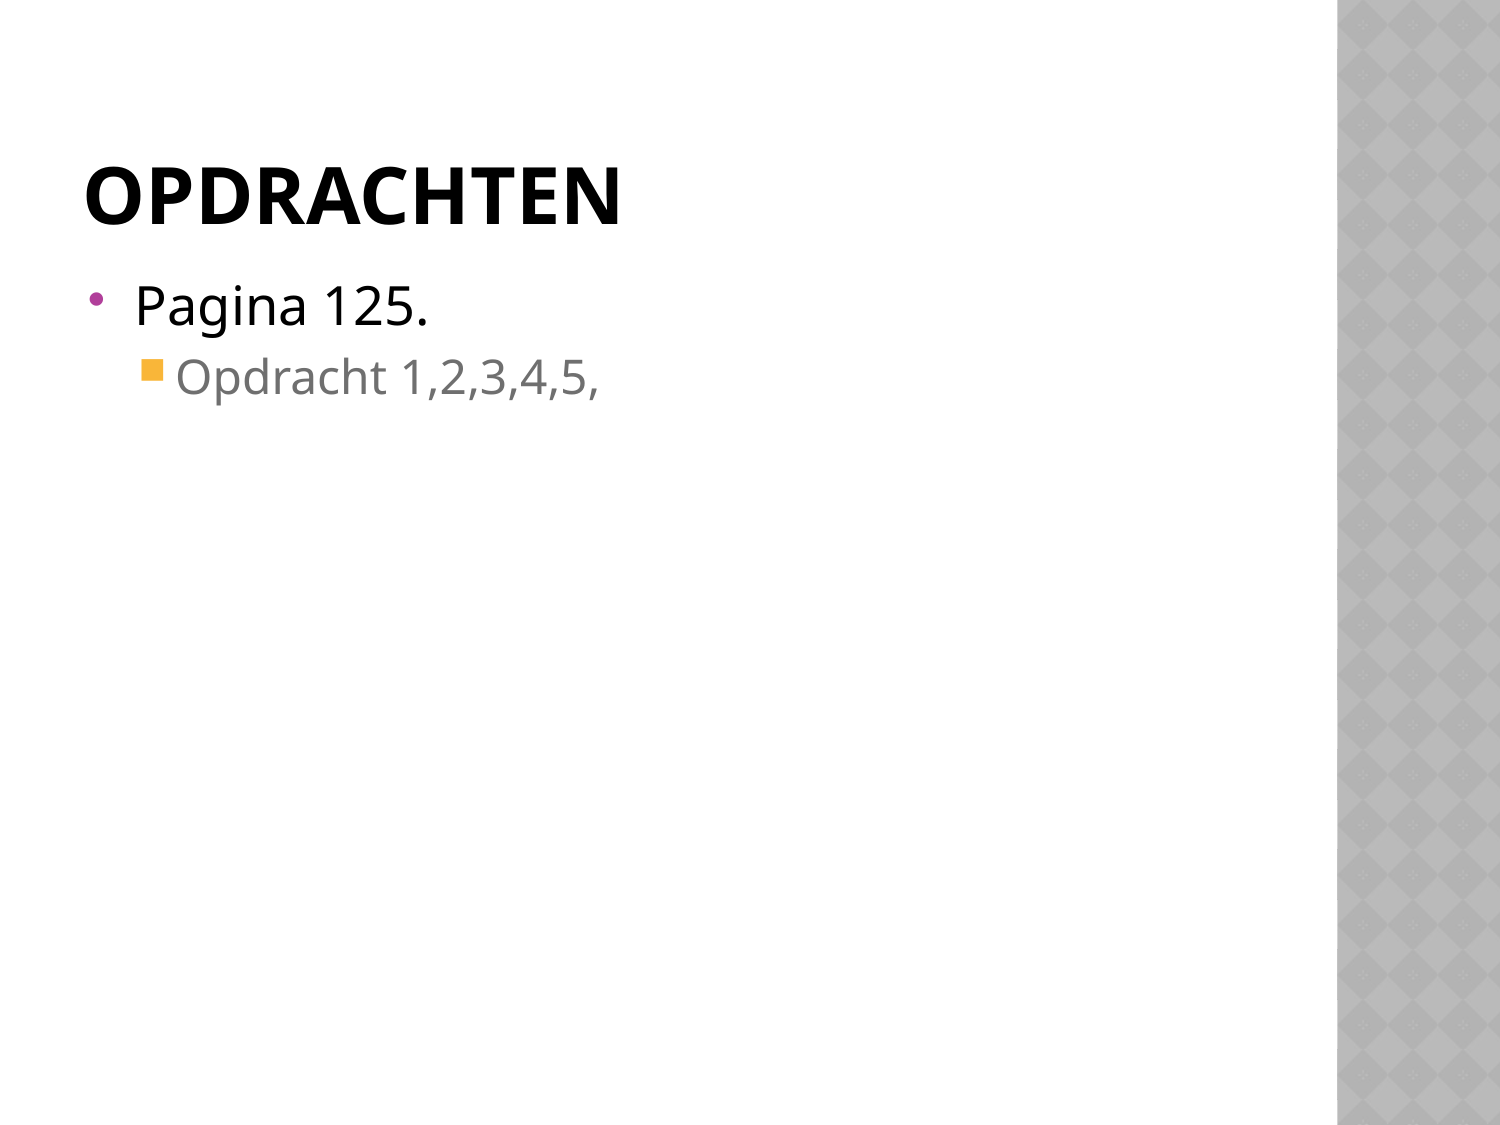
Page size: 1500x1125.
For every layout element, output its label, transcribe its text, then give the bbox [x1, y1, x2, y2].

title Opdrachten [75, 52, 1263, 240]
list Pagina 125. Opdracht 1,2,3,4,5, [75, 264, 1263, 1059]
